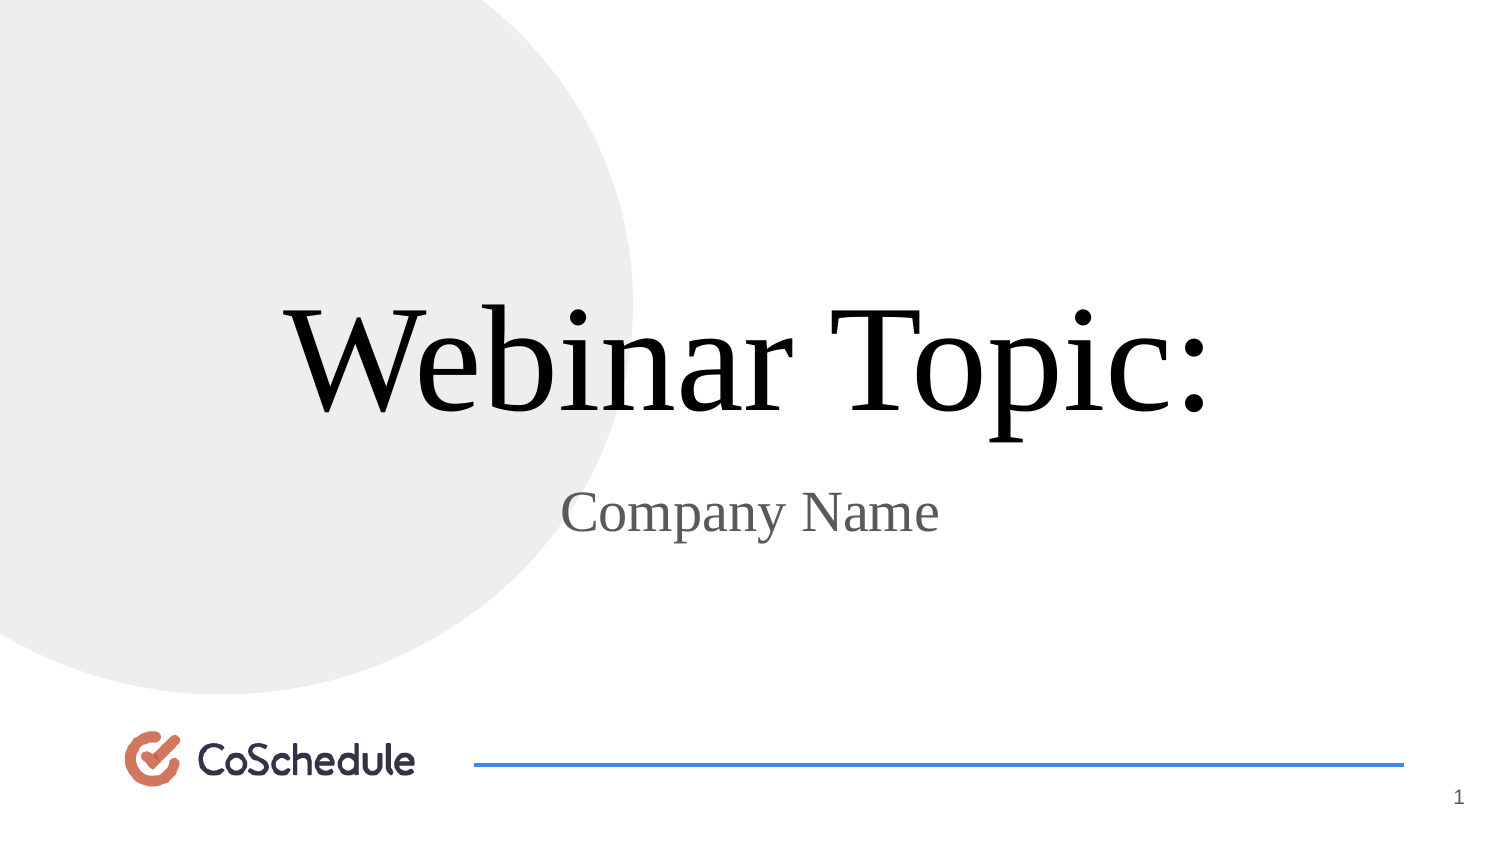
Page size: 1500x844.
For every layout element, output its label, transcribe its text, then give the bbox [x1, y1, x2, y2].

picture [95, 706, 474, 807]
text_box [0, 0, 599, 694]
title Webinar Topic: [51, 122, 1449, 459]
subtitle Company Name [51, 464, 1449, 595]
slide_number ‹#› [1389, 764, 1480, 830]
